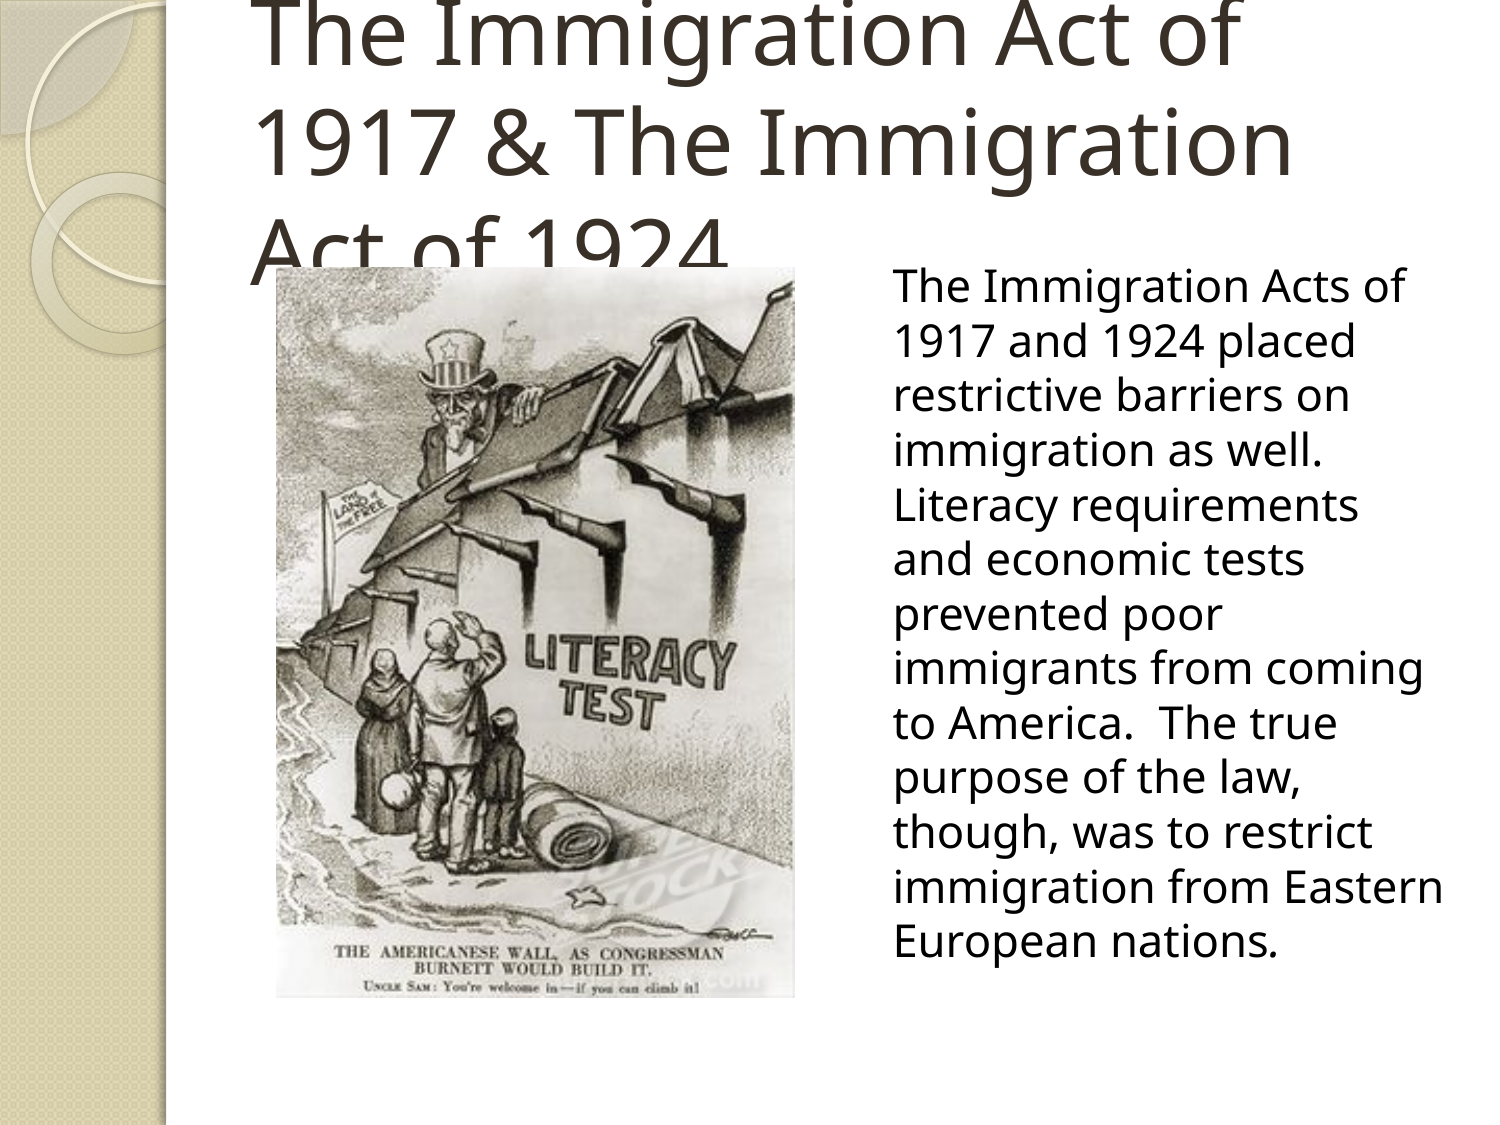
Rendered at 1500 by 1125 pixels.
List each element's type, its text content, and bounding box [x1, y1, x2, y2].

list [275, 267, 795, 998]
list The Immigration Acts of 1917 and 1924 placed restrictive barriers on immigration as well. Literacy requirements and economic tests prevented poor immigrants from coming to America. The true purpose of the law, though, was to restrict immigration from Eastern European nations. [865, 249, 1466, 1015]
title The Immigration Act of 1917 & The Immigration Act of 1924 [235, 45, 1466, 233]
